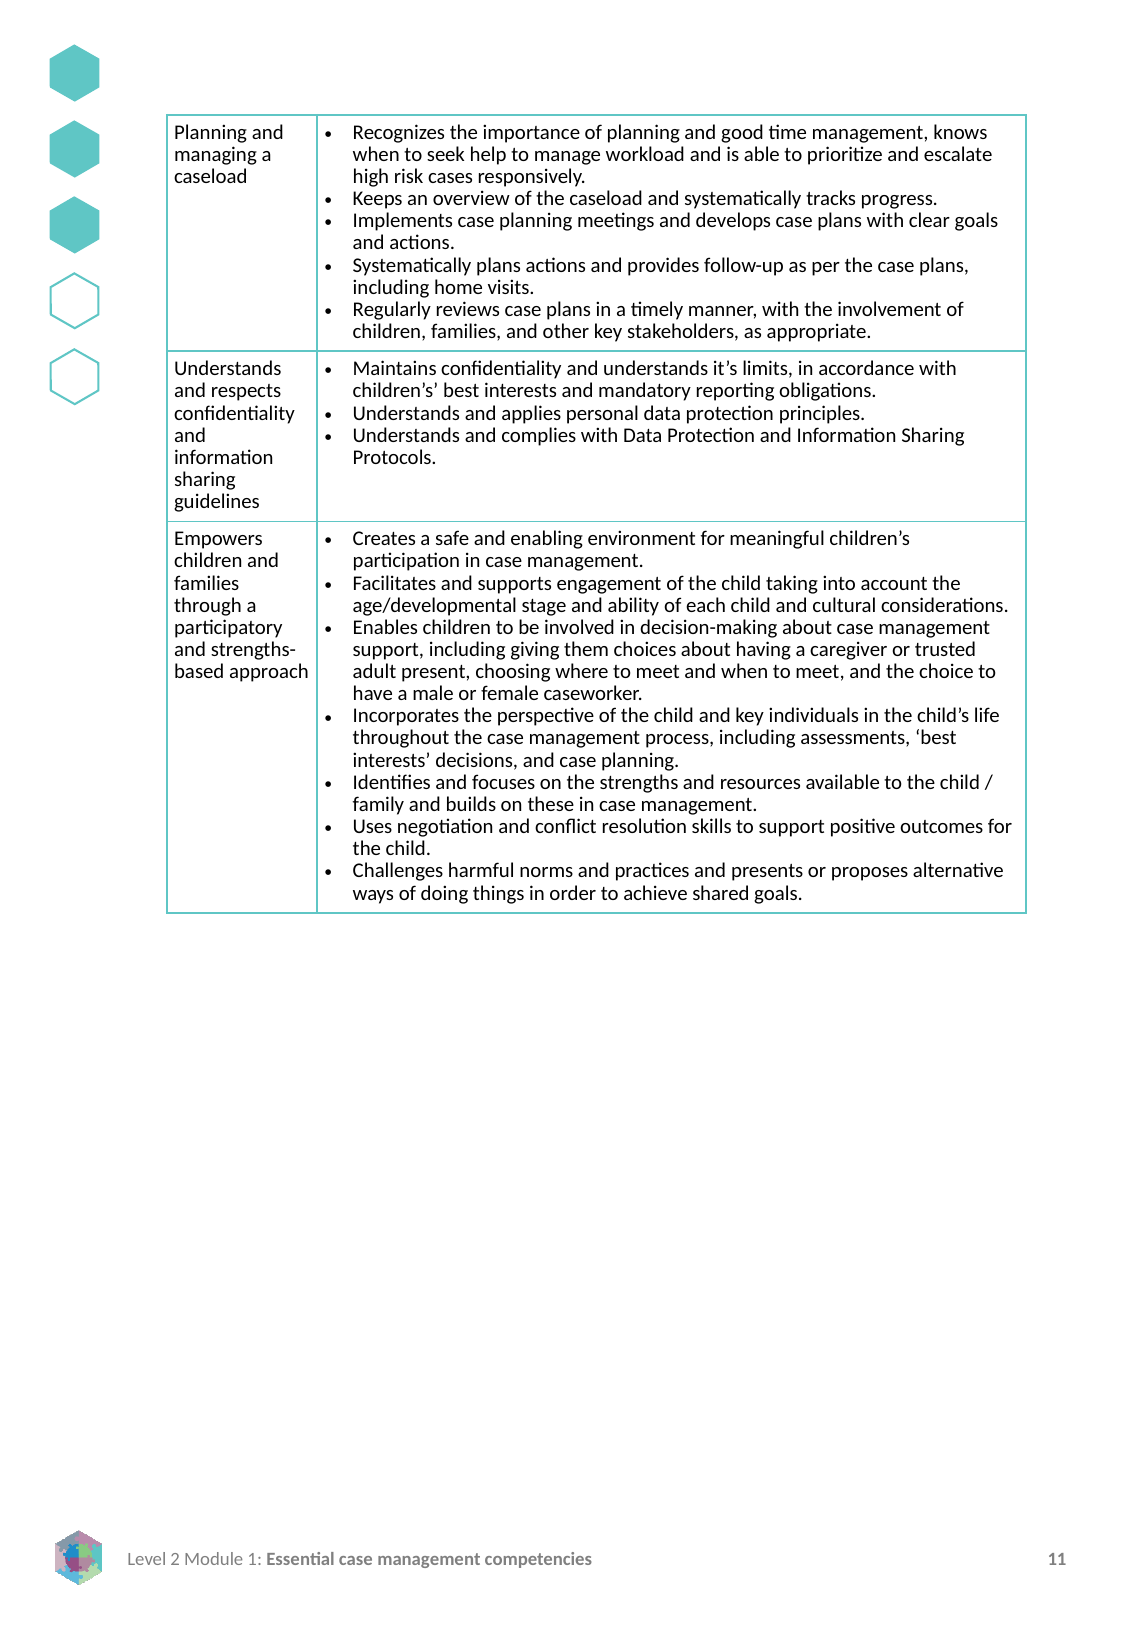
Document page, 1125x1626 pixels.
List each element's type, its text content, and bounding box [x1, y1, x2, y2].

text_box [49, 44, 100, 102]
text_box [49, 348, 100, 406]
table_header Recognizes the importance of planning and good time management, knows when to seek help to manage workload and is able to prioritize and escalate high risk cases responsively. Keeps an overview of the caseload and systematically tracks progress. Implements case planning meetings and develops case plans with clear goals and actions. Systematically plans actions and provides follow-up as per the case plans, including home visits. Regularly reviews case plans in a timely manner, with the involvement of children, families, and other key stakeholders, as appropriate. [318, 116, 1025, 350]
table_cell Maintains confidentiality and understands it’s limits, in accordance with children’s’ best interests and mandatory reporting obligations. Understands and applies personal data protection principles. Understands and complies with Data Protection and Information Sharing Protocols. [318, 352, 1025, 521]
picture [55, 1530, 102, 1585]
table_cell Understands and respects confidentiality and information sharing guidelines [168, 352, 316, 521]
table_header Planning and managing a caseload [168, 116, 316, 350]
table_cell Creates a safe and enabling environment for meaningful children’s participation in case management. Facilitates and supports engagement of the child taking into account the age/developmental stage and ability of each child and cultural considerations. Enables children to be involved in decision-making about case management support, including giving them choices about having a caregiver or trusted adult present, choosing where to meet and when to meet, and the choice to have a male or female caseworker. Incorporates the perspective of the child and key individuals in the child’s life throughout the case management process, including assessments, ‘best interests’ decisions, and case planning. Identifies and focuses on the strengths and resources available to the child / family and builds on these in case management. Uses negotiation and conflict resolution skills to support positive outcomes for the child. Challenges harmful norms and practices and presents or proposes alternative ways of doing things in order to achieve shared goals. [318, 522, 1025, 912]
table_cell Empowers children and families through a participatory and strengths-based approach [168, 522, 316, 912]
text_box [49, 272, 100, 330]
text_box [49, 120, 100, 178]
text_box [49, 196, 100, 254]
